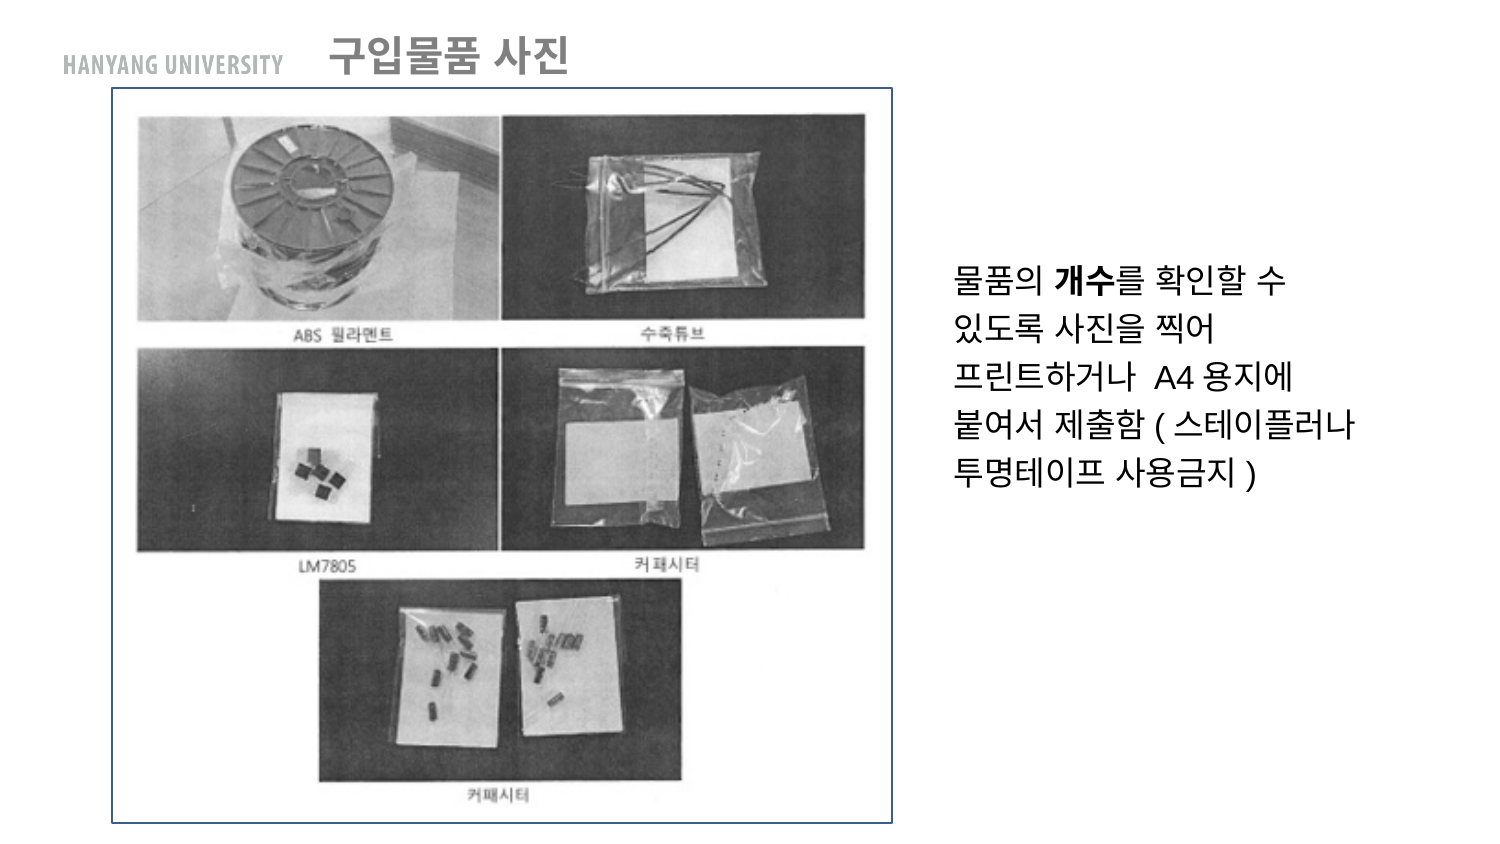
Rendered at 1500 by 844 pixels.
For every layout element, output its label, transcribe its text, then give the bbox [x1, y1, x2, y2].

text_box [110, 86, 894, 826]
text_box 구입물품 사진 [313, 21, 587, 86]
text_box 물품의 개수를 확인할 수 있도록 사진을 찍어 프린트하거나 A4용지에 붙여서 제출함(스테이플러나 투명테이프 사용금지) [939, 244, 1372, 499]
picture [64, 55, 283, 74]
picture [111, 102, 880, 812]
